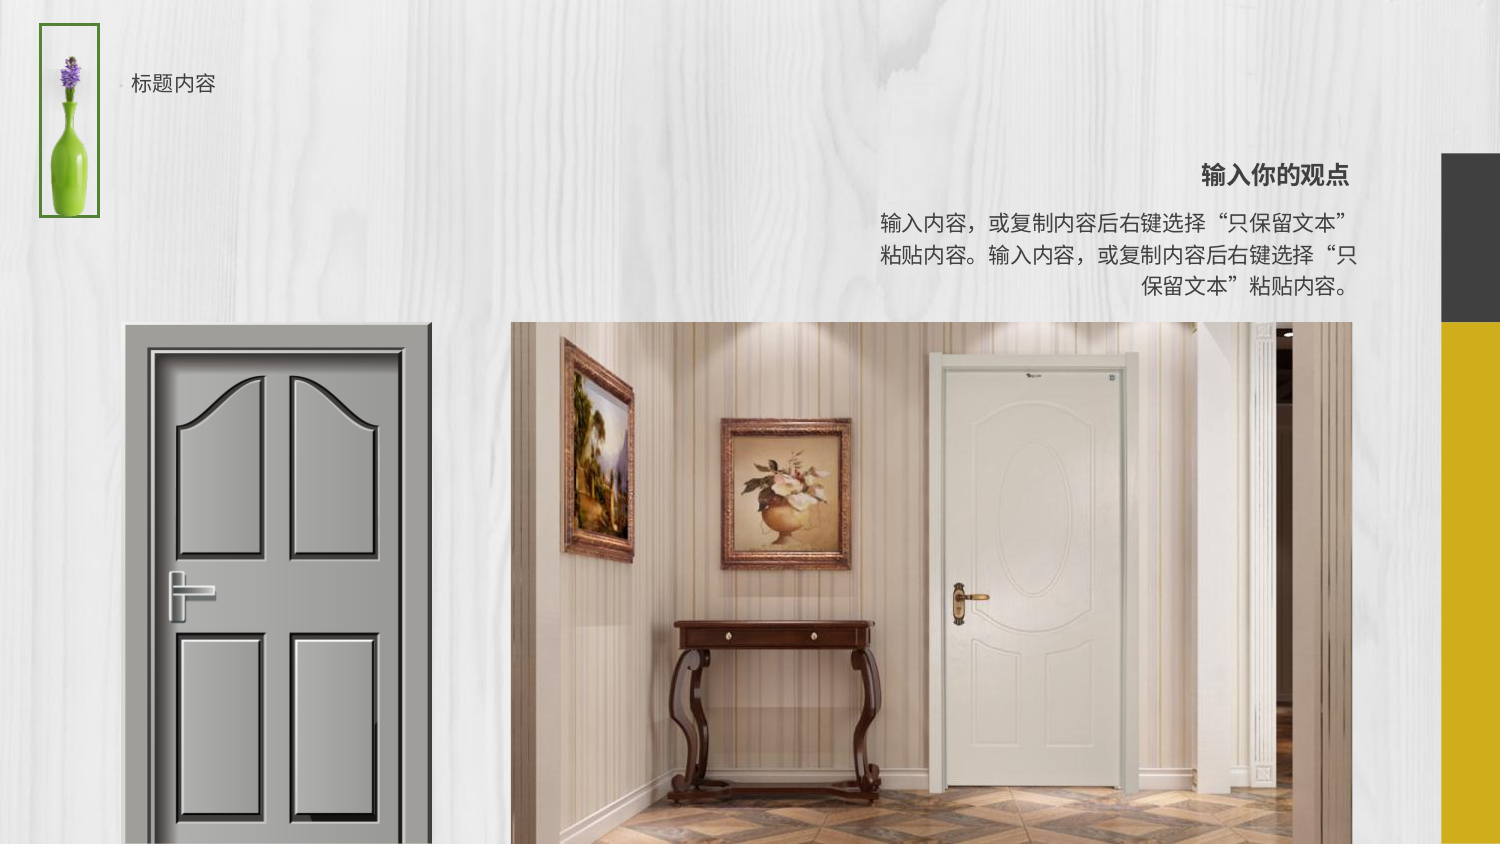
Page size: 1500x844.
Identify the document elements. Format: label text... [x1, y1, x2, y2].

picture [0, 0, 1500, 844]
text_box [1440, 152, 1500, 321]
text_box 标题内容 [116, 63, 317, 104]
text_box [510, 321, 1353, 844]
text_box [858, 152, 1433, 340]
text_box [1440, 321, 1500, 844]
